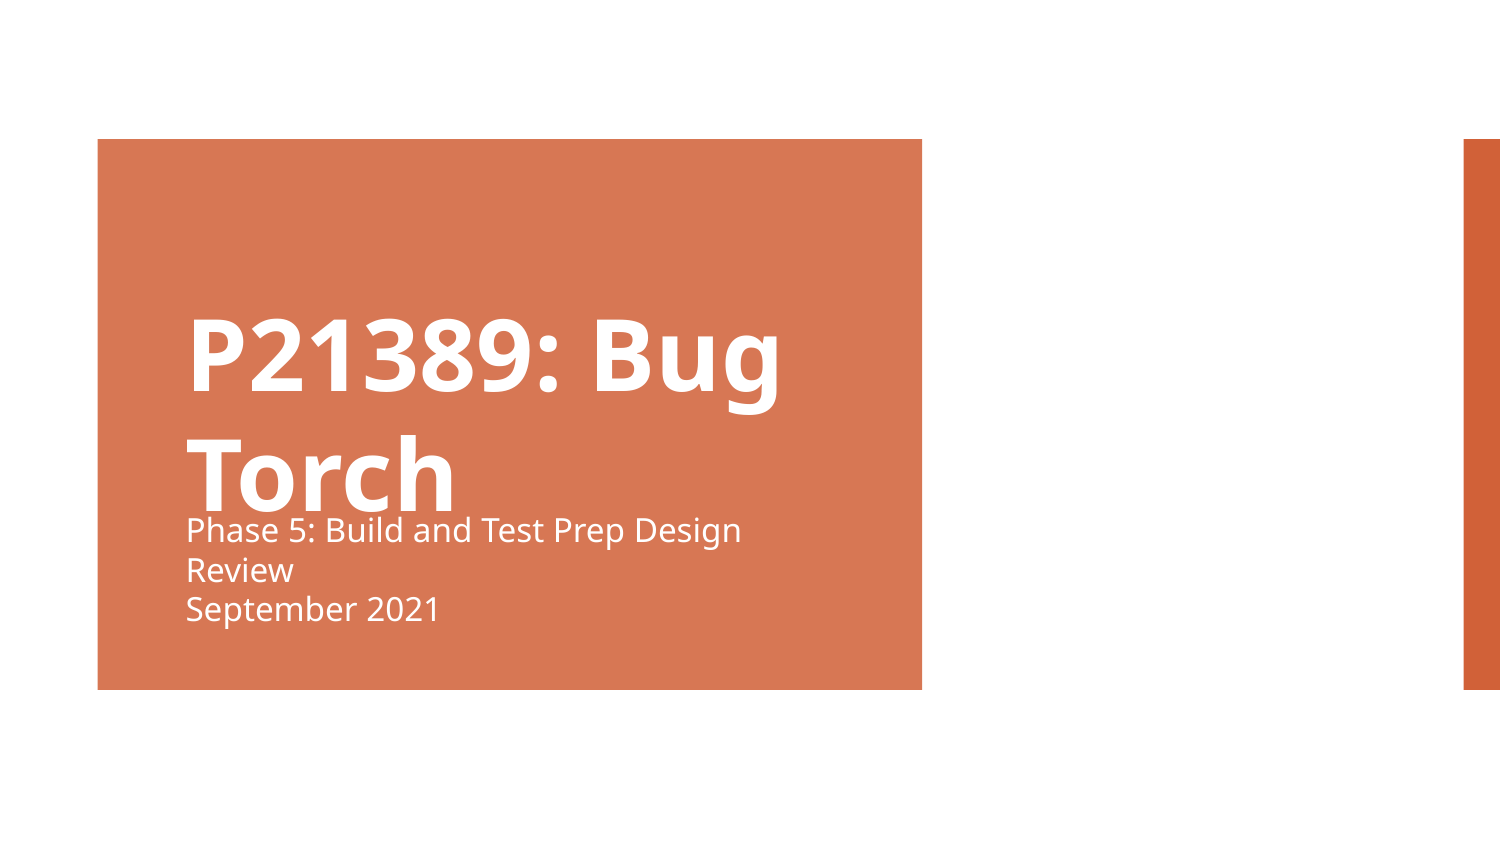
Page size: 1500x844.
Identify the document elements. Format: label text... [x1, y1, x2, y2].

text_box [1463, 139, 1500, 690]
subtitle Phase 5: Build and Test Prep Design Review September 2021 [170, 547, 807, 644]
text_box [97, 139, 923, 690]
title P21389: Bug Torch [170, 254, 924, 547]
